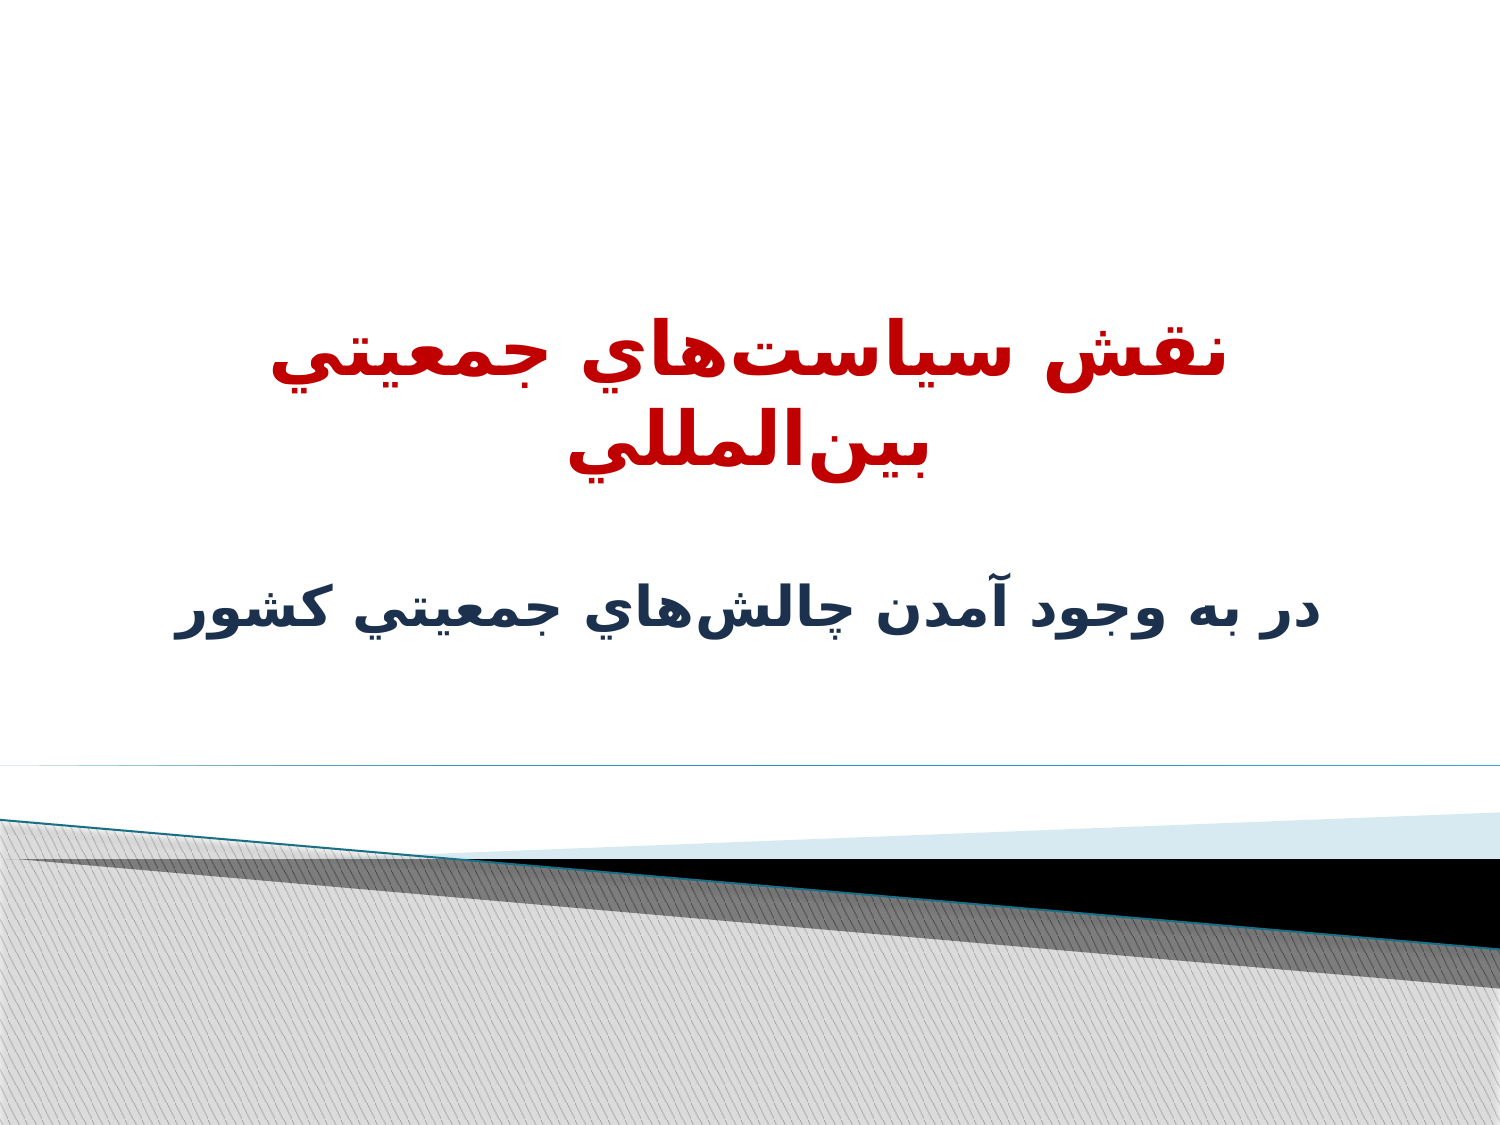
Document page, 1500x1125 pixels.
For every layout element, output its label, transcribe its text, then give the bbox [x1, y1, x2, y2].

title نقش سياست‌هاي جمعيتي بين‌المللي در به وجود آمدن چالش‌هاي جمعيتي کشور [112, 287, 1388, 646]
picture [5, 859, 1500, 989]
